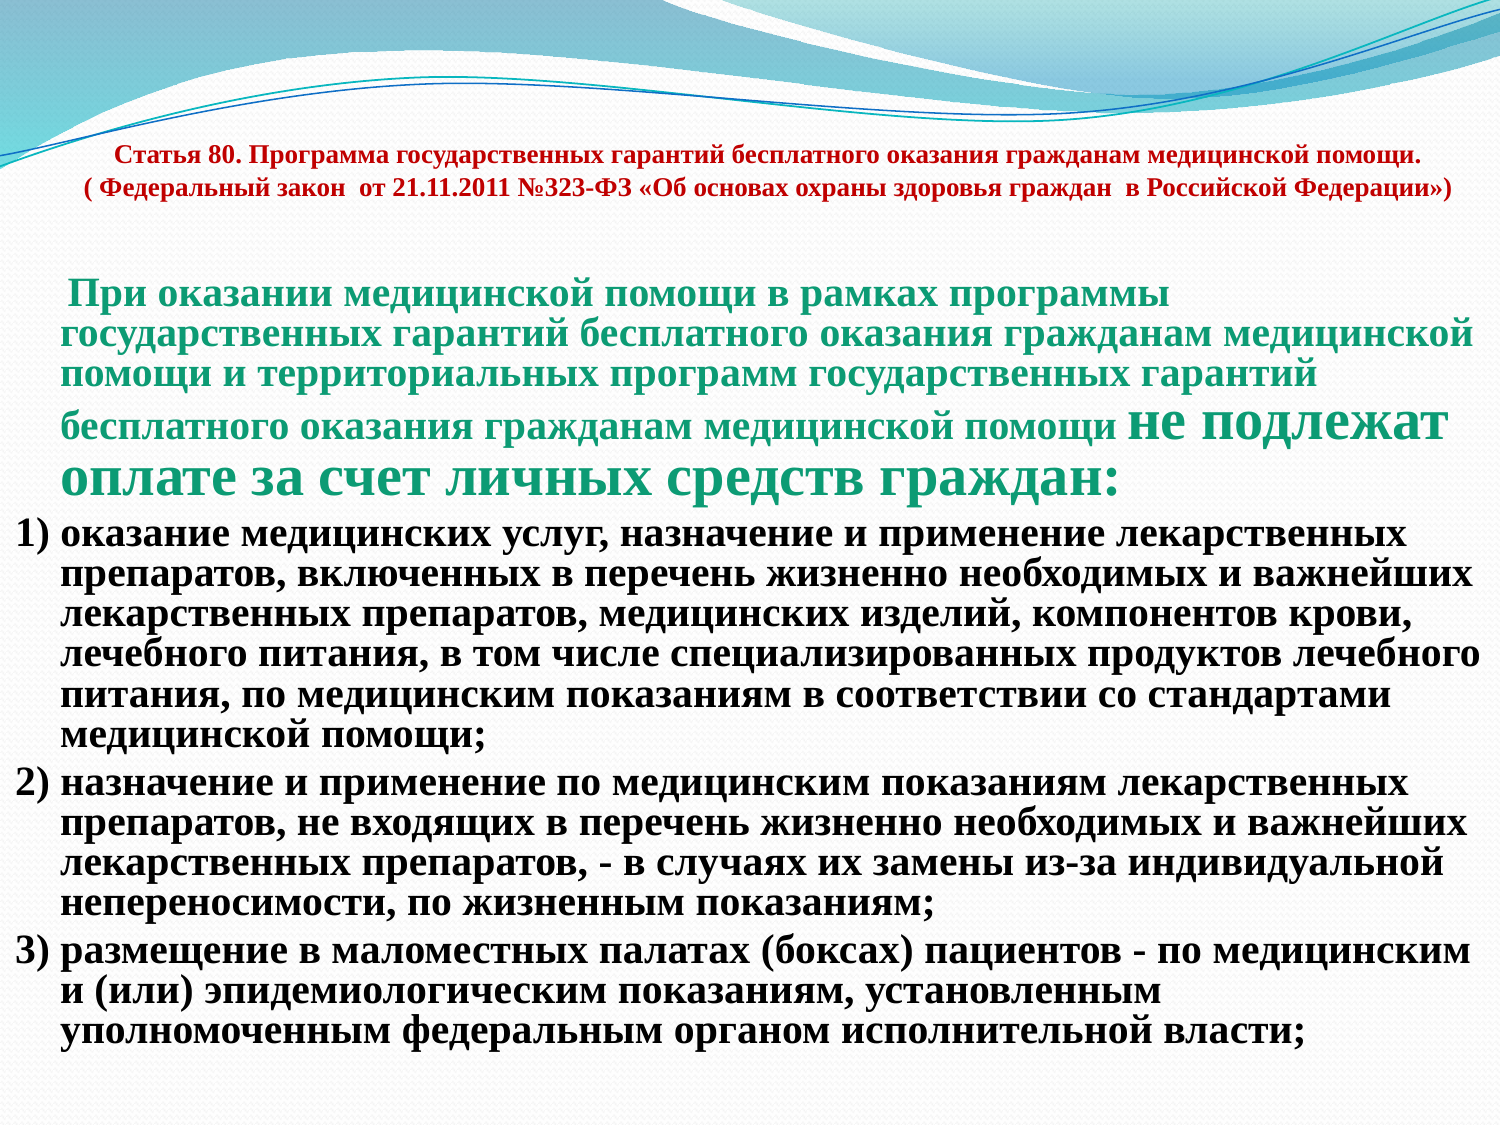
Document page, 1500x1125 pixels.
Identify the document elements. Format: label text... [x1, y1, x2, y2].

list При оказании медицинской помощи в рамках программы государственных гарантий бесплатного оказания гражданам медицинской помощи и территориальных программ государственных гарантий бесплатного оказания гражданам медицинской помощи не подлежат оплате за счет личных средств граждан: 1) оказание медицинских услуг, назначение и применение лекарственных препаратов, включенных в перечень жизненно необходимых и важнейших лекарственных препаратов, медицинских изделий, компонентов крови, лечебного питания, в том числе специализированных продуктов лечебного питания, по медицинским показаниям в соответствии со стандартами медицинской помощи; 2) назначение и применение по медицинским показаниям лекарственных препаратов, не входящих в перечень жизненно необходимых и важнейших лекарственных препаратов, - в случаях их замены из-за индивидуальной непереносимости, по жизненным показаниям; 3) размещение в маломестных палатах (боксах) пациентов - по медицинским и (или) эпидемиологическим показаниям, установленным уполномоченным федеральным органом исполнительной власти; [0, 266, 1500, 1125]
title Статья 80. Программа государственных гарантий бесплатного оказания гражданам медицинской помощи. ( Федеральный закон от 21.11.2011 №323-ФЗ «Об основах охраны здоровья граждан в Российской Федерации») [34, 0, 1500, 235]
